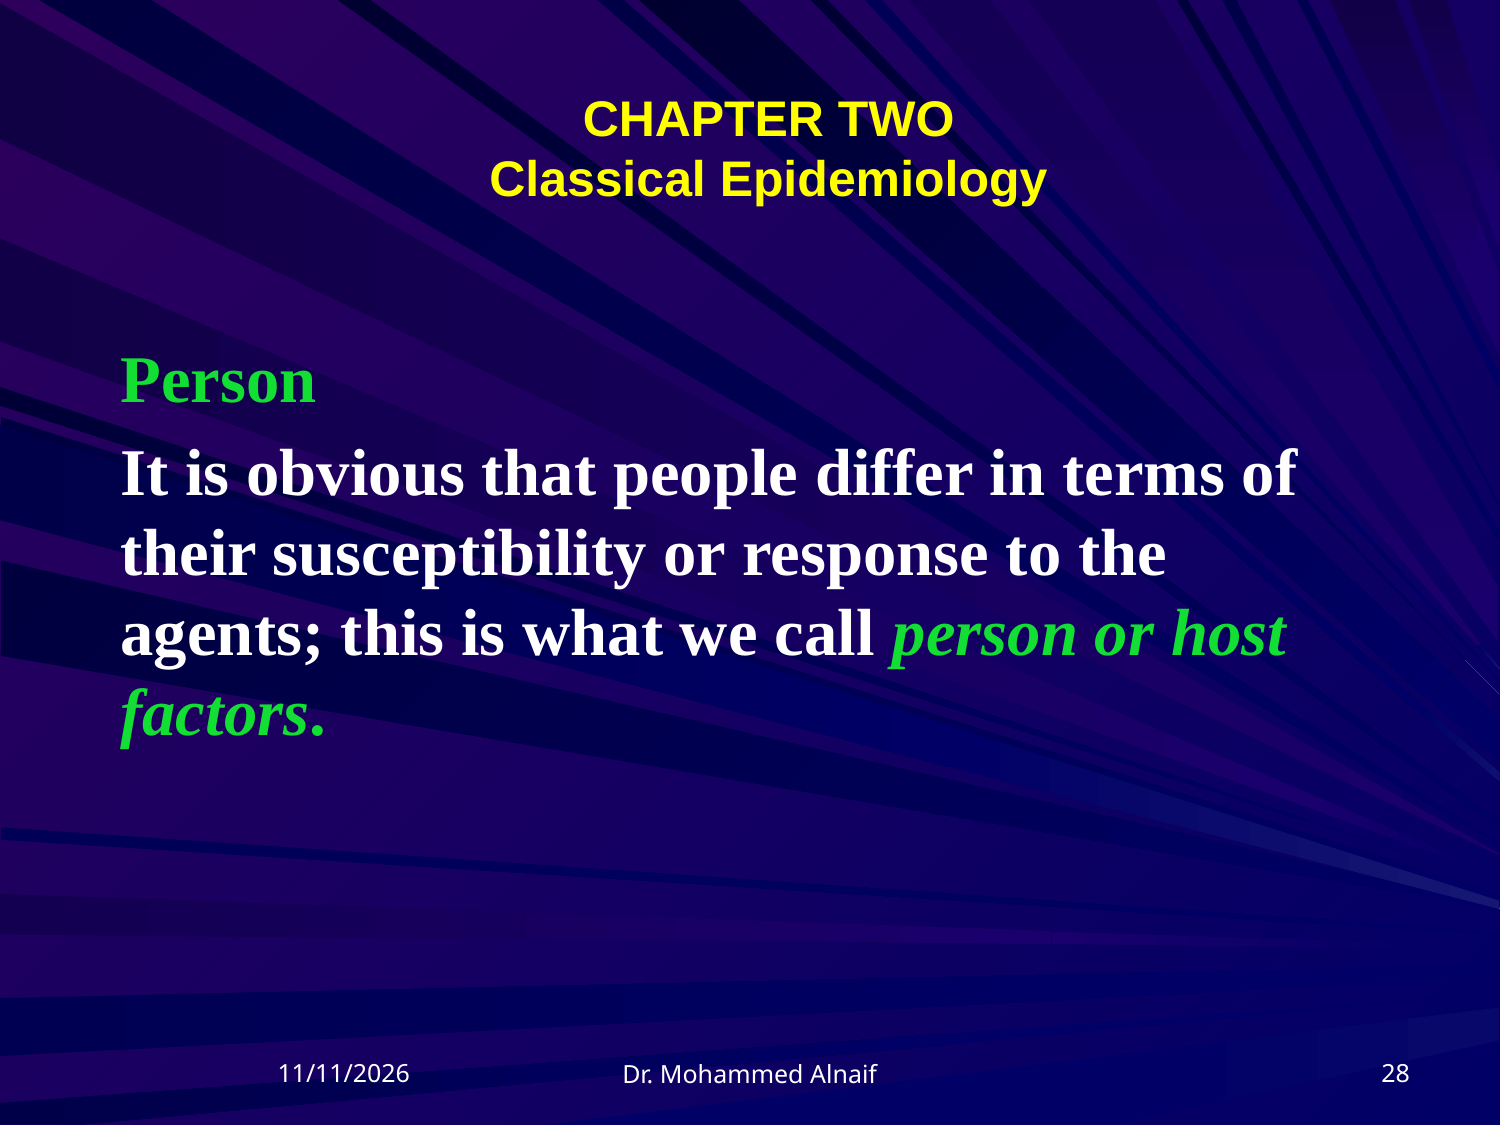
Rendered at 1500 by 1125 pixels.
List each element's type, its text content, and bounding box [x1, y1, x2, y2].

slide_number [74, 1023, 426, 1100]
subtitle Person It is obvious that people differ in terms of their susceptibility or response to the agents; this is what we call person or host factors. [105, 327, 1400, 926]
slide_number 28 [1074, 1023, 1426, 1100]
footer Dr. Mohammed Alnaif [512, 1024, 988, 1101]
title CHAPTER TWO Classical Epidemiology [93, 23, 1444, 270]
